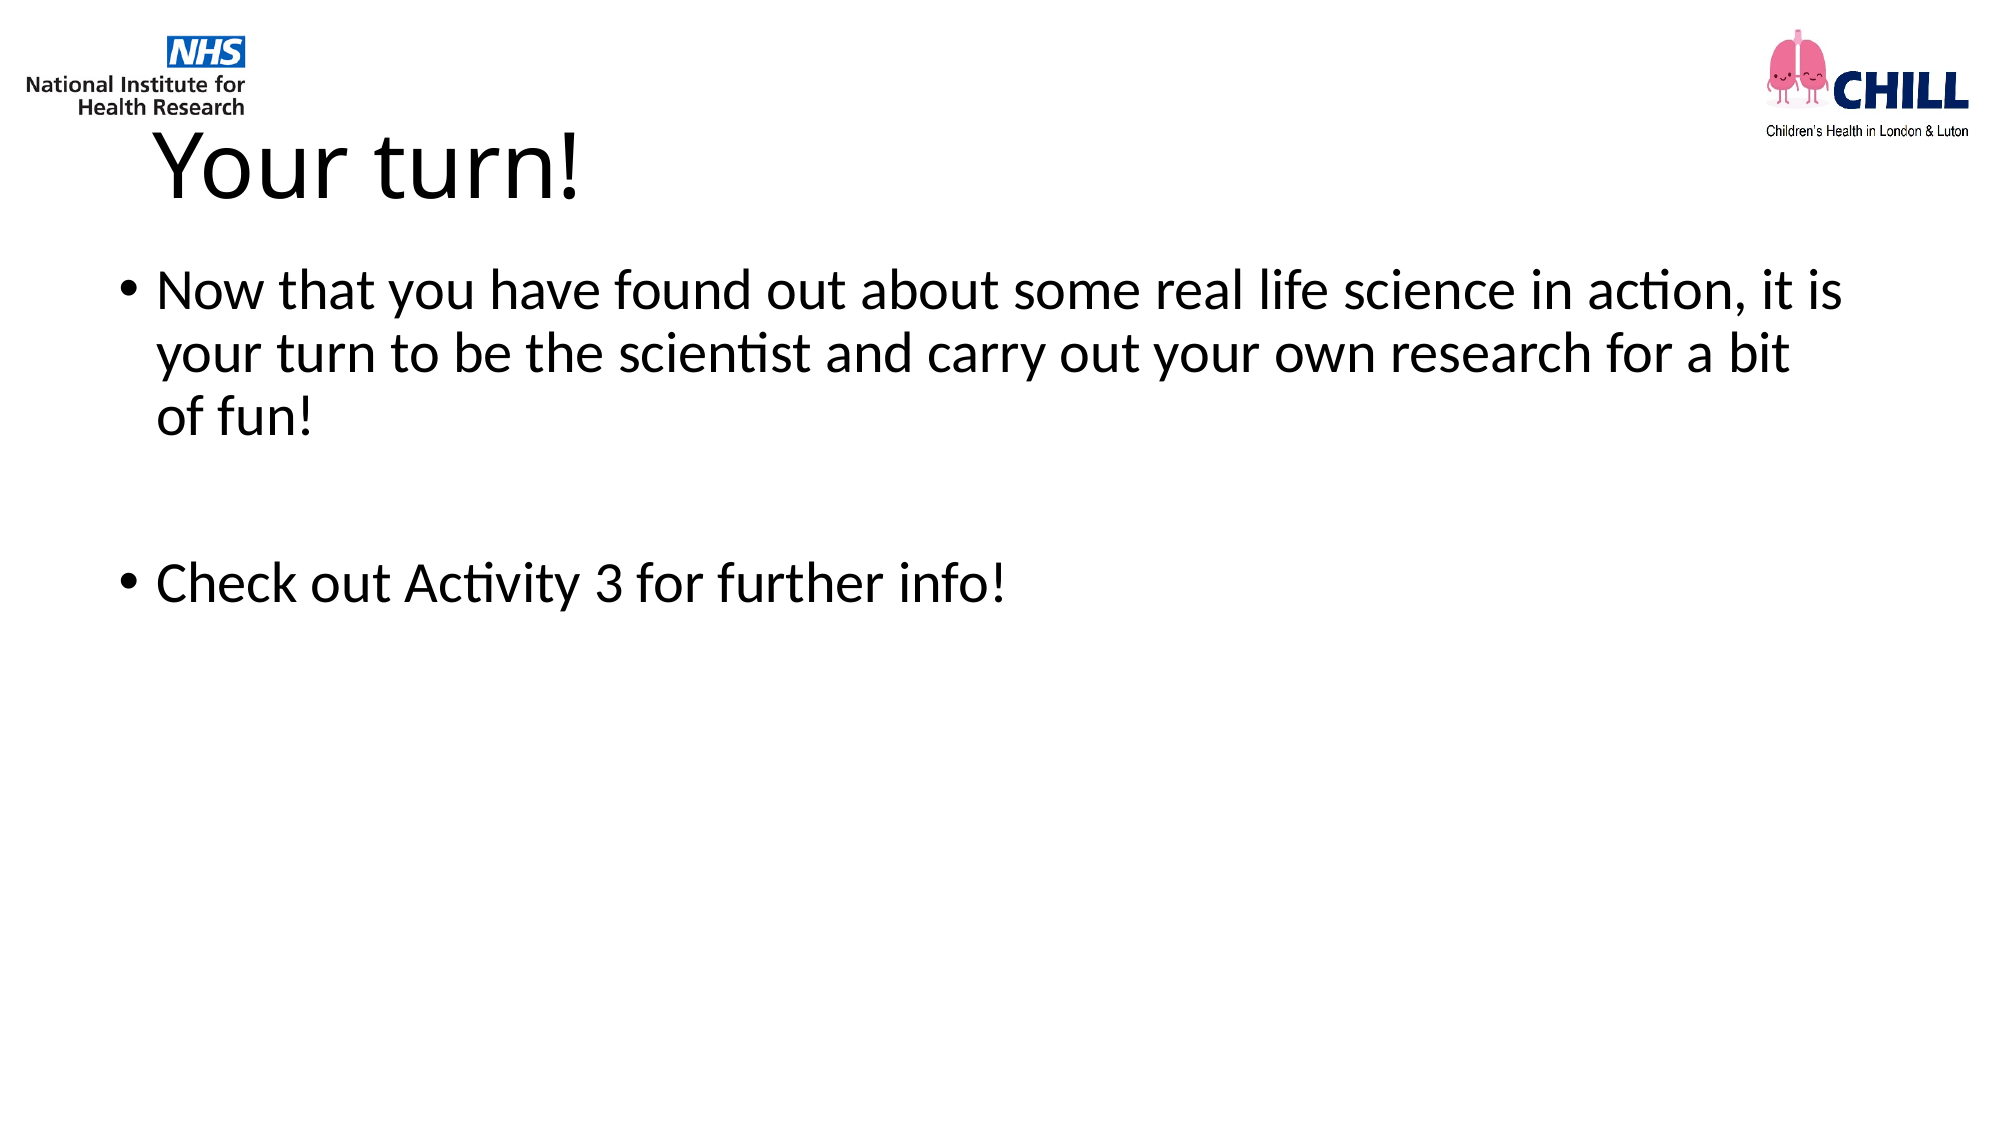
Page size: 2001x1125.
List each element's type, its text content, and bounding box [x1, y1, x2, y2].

picture [1760, 27, 1975, 140]
picture [25, 35, 246, 131]
title Your turn! [137, 59, 1863, 251]
list Now that you have found out about some real life science in action, it is your turn to be the scientist and carry out your own research for a bit of fun! Check out Activity 3 for further info! [103, 251, 1863, 966]
